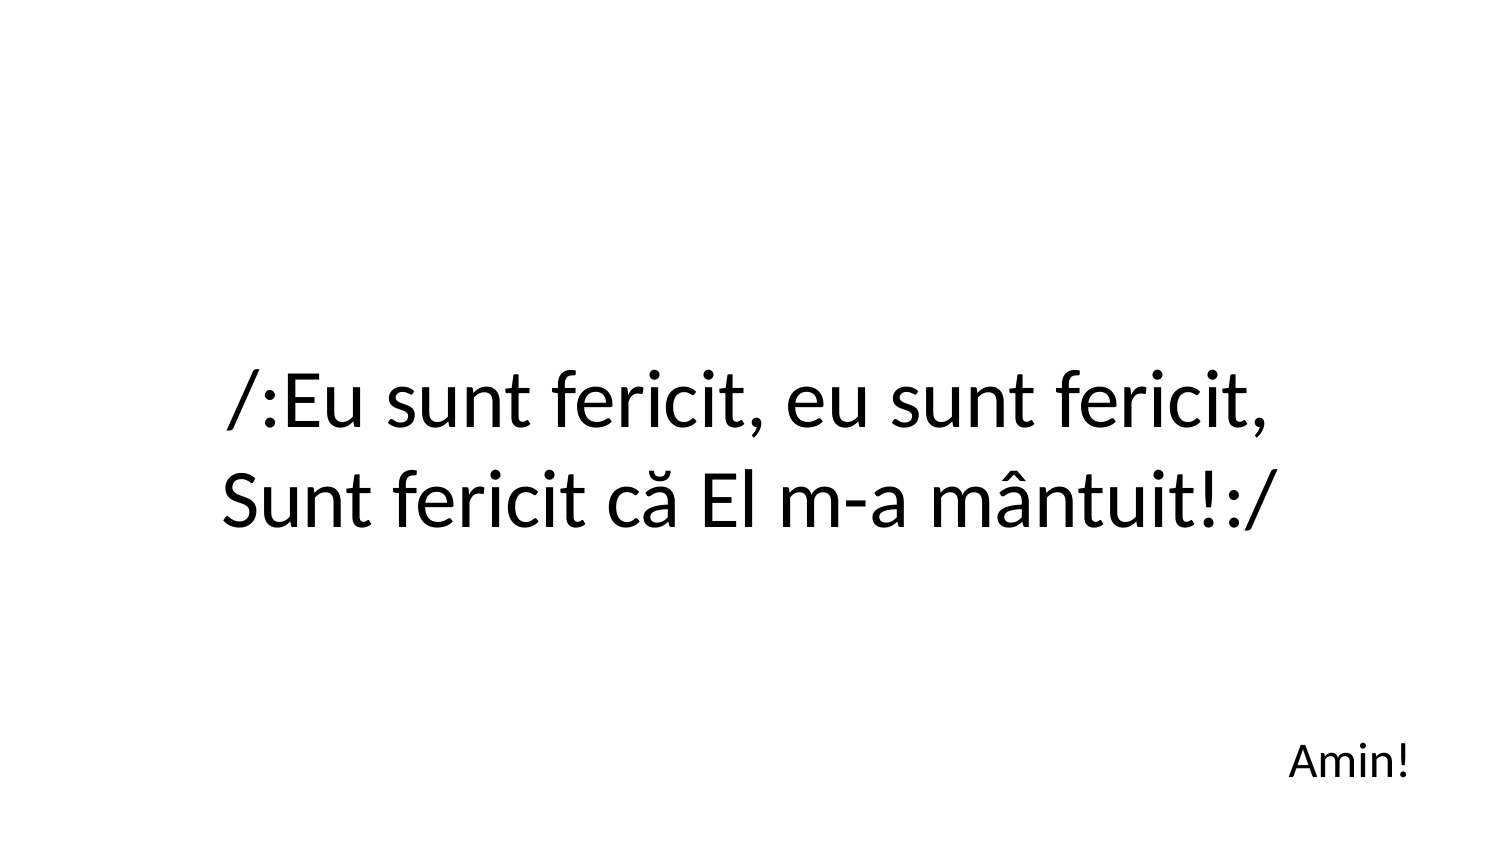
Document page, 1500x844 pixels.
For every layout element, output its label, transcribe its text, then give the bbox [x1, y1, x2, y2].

text_box /:Eu sunt fericit, eu sunt fericit, Sunt fericit că El m-a mântuit!:/ [206, 292, 1294, 552]
text_box Amin! [1273, 674, 1427, 795]
